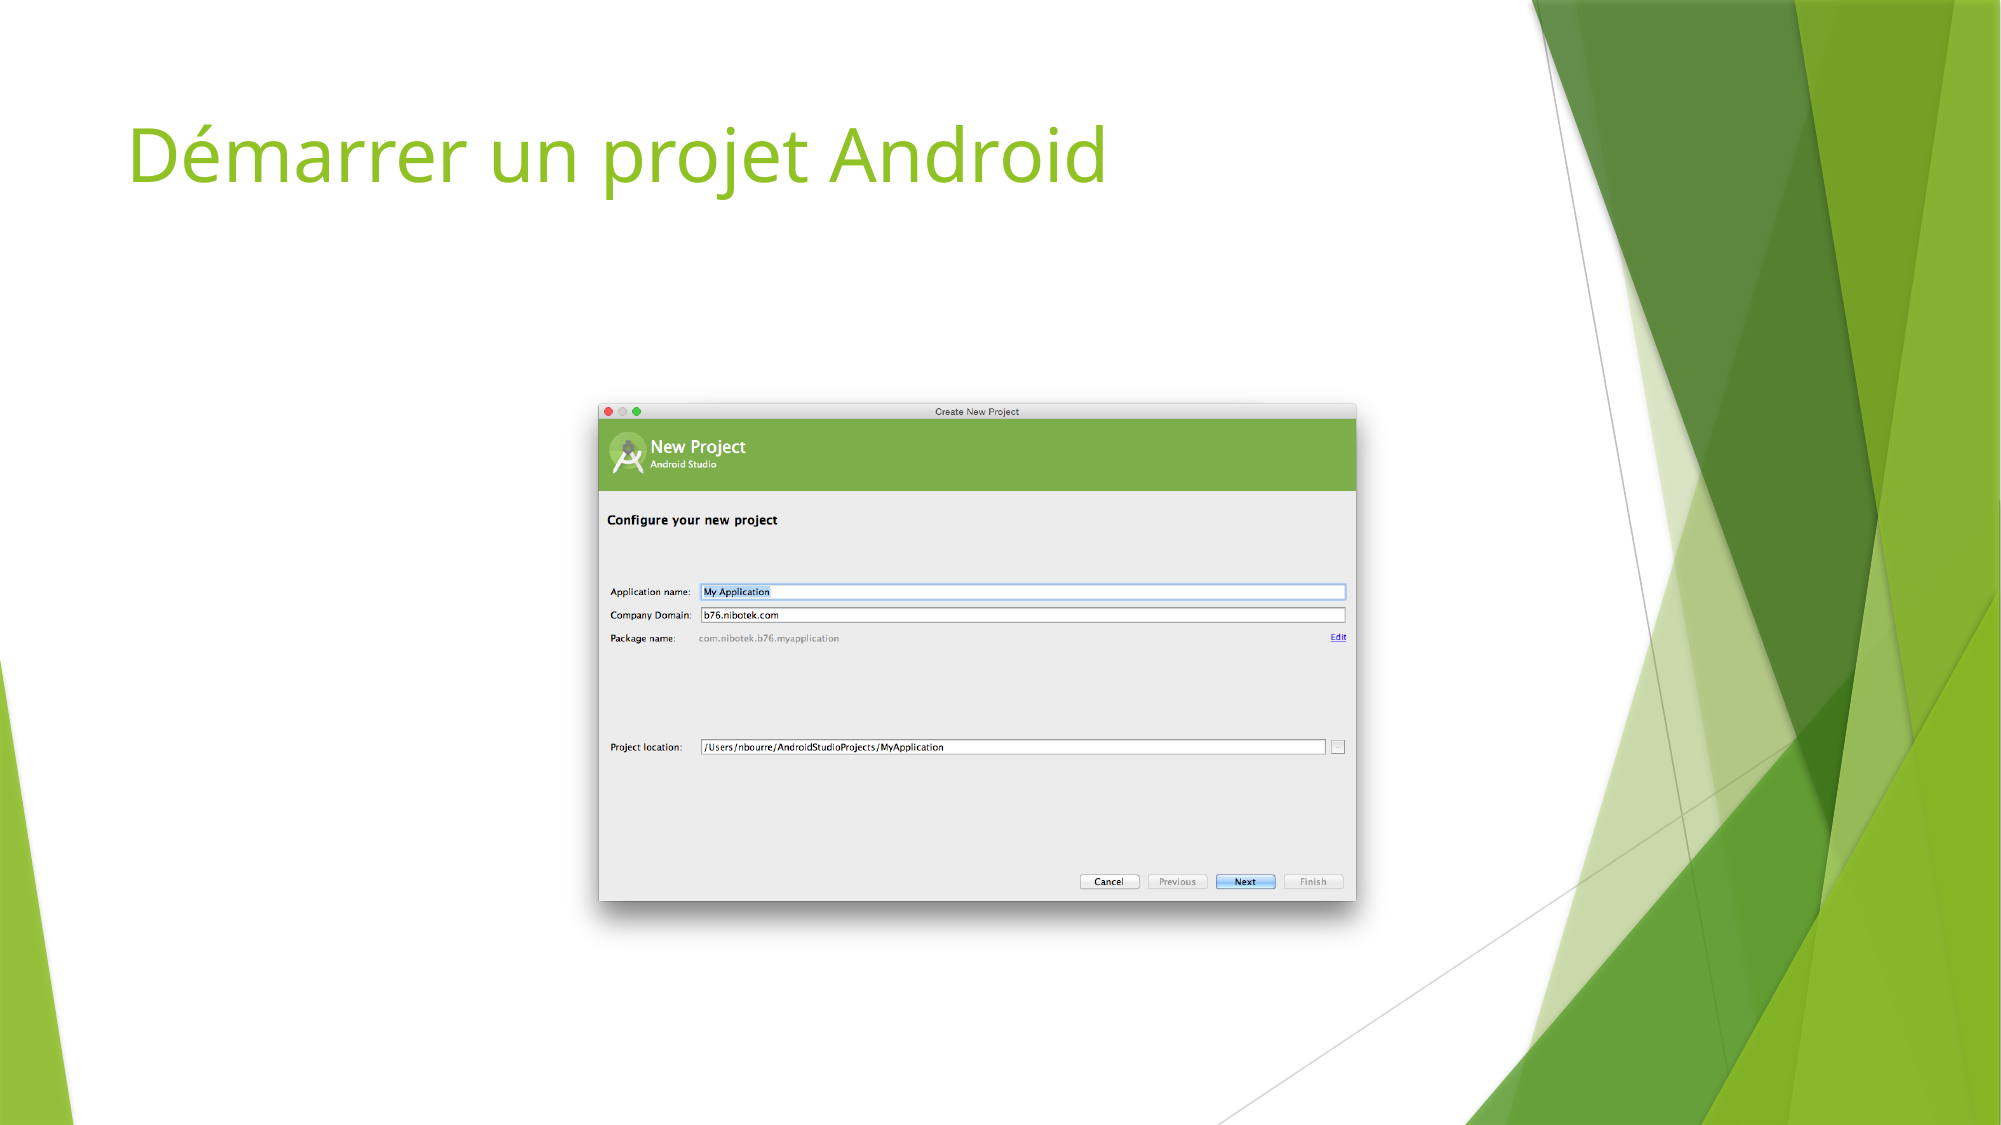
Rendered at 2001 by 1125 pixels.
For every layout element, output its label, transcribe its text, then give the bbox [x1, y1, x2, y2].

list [558, 380, 1396, 958]
title Démarrer un projet Android [111, 99, 1522, 317]
